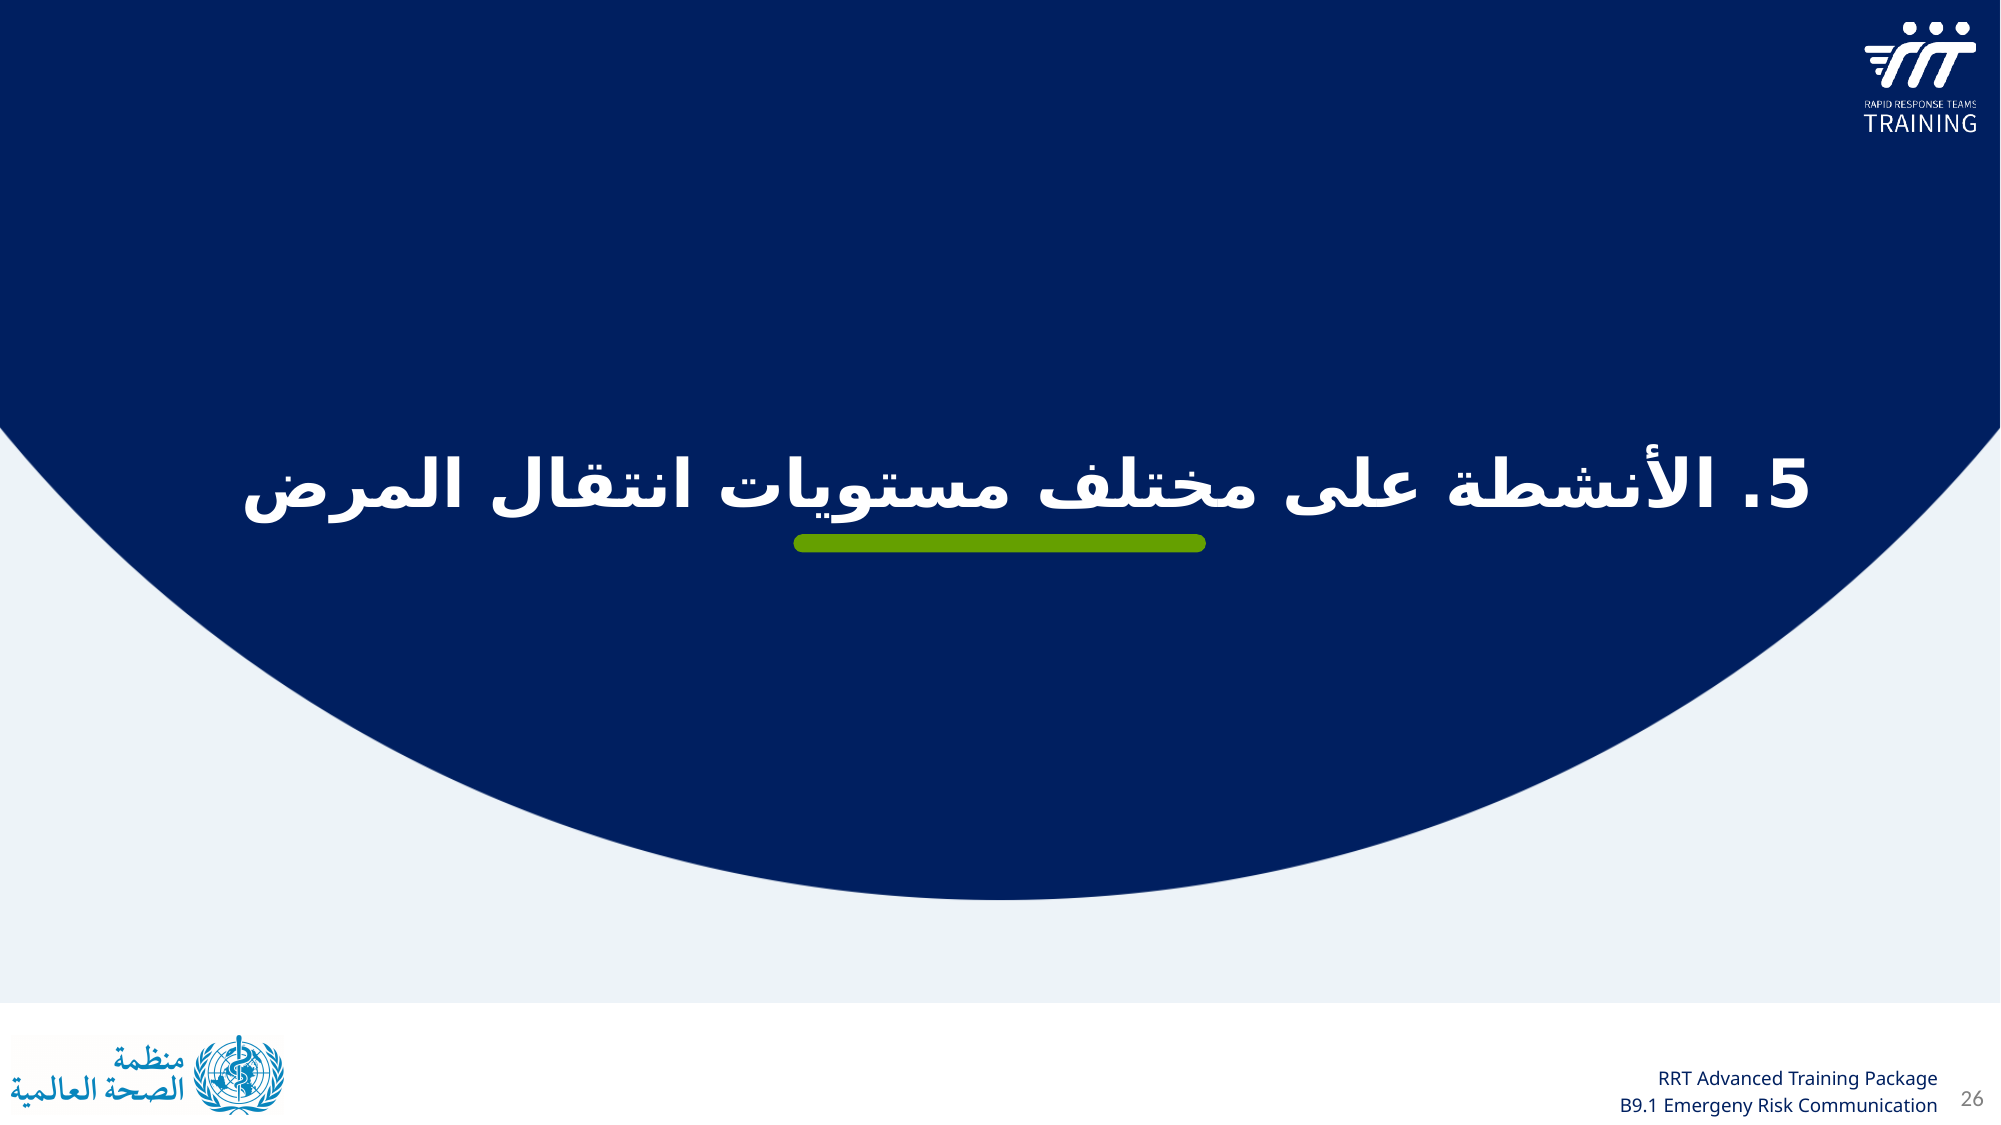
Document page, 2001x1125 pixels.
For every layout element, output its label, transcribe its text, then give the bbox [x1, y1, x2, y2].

text_box 5. الأنشطة على مختلف مستويات انتقال المرض [96, 323, 1958, 631]
picture [241, 1050, 247, 1059]
picture [0, 0, 2001, 1003]
picture [11, 1035, 284, 1115]
